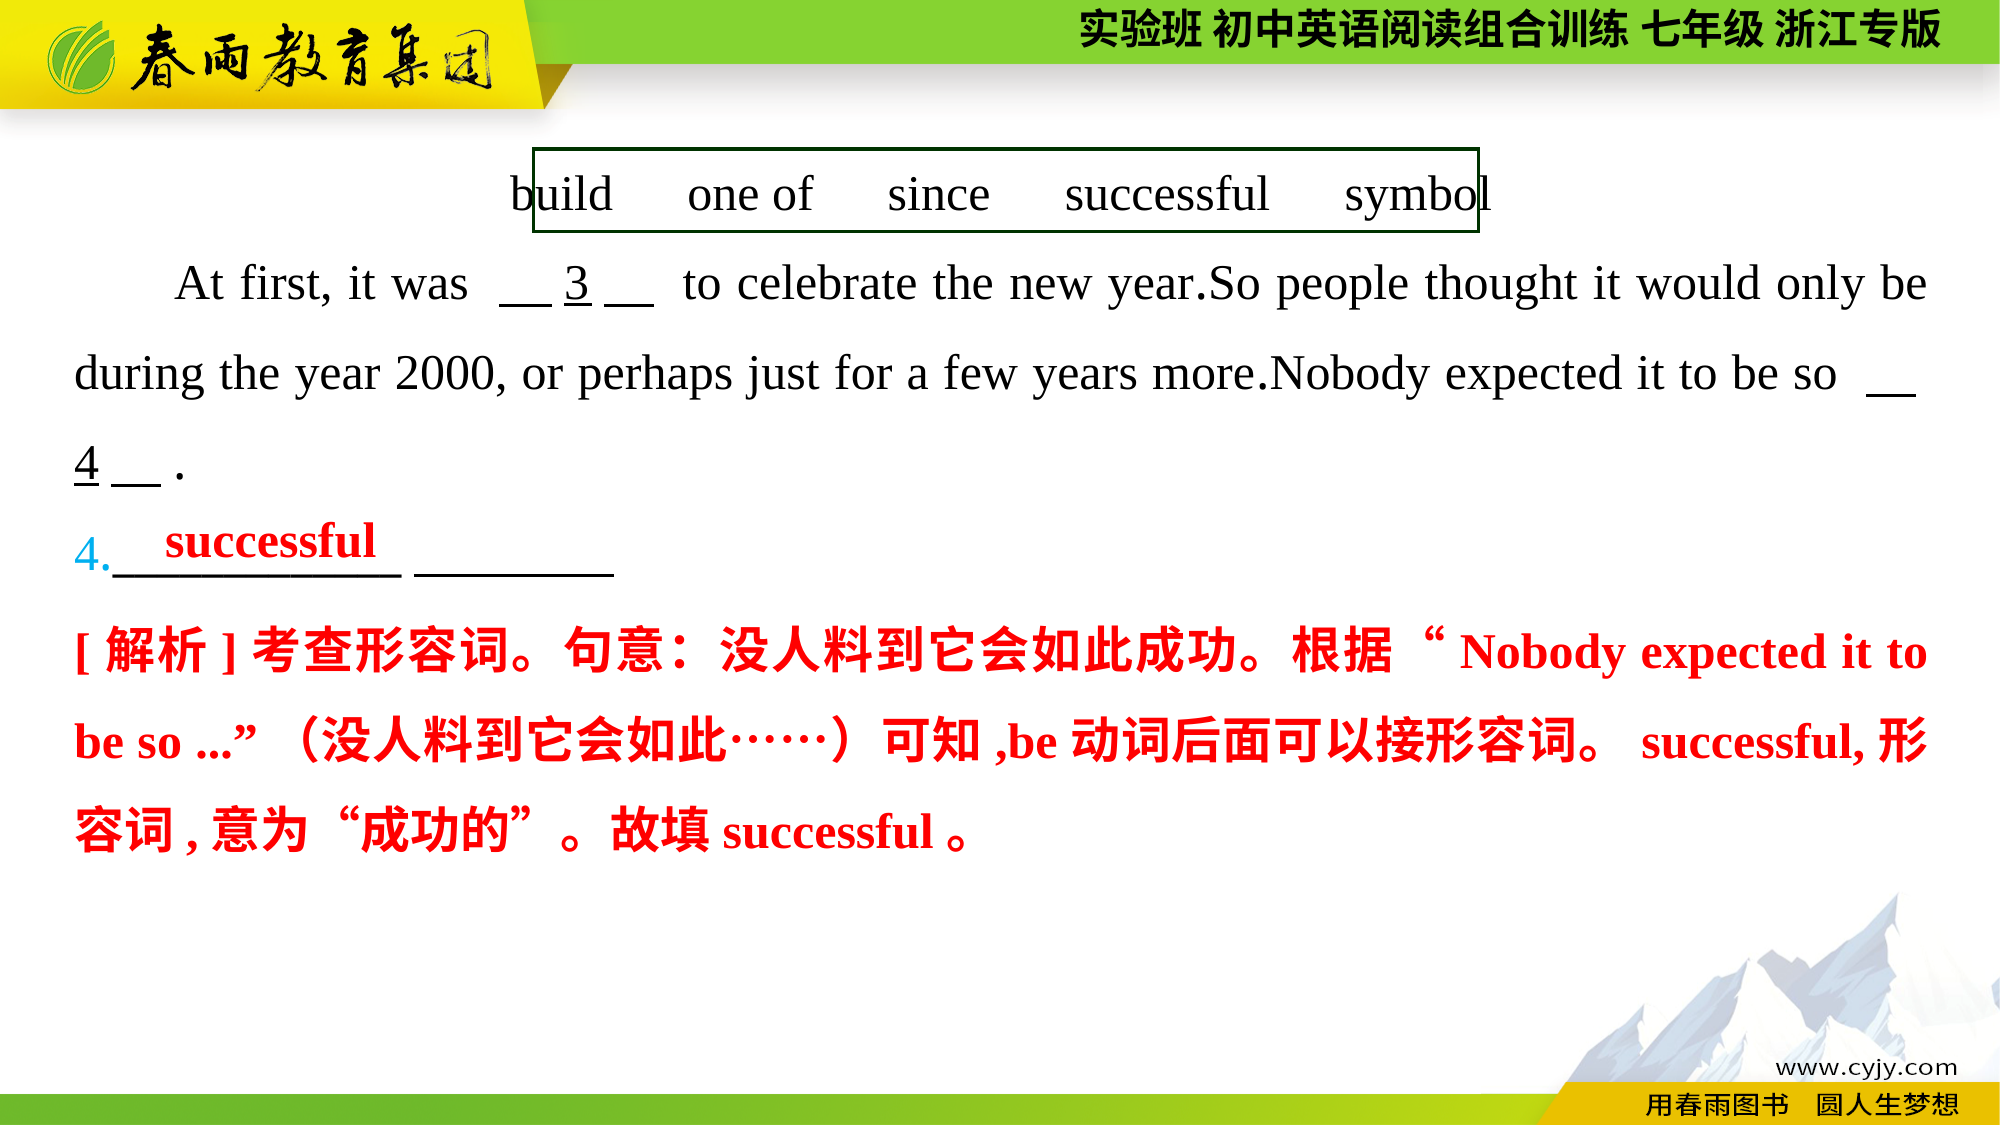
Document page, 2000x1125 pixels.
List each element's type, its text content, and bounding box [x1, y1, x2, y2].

text_box successful [150, 500, 392, 575]
list build one of since successful symbol At first, it was 3 to celebrate the new year.So people thought it would only be during the year 2000, or perhaps just for a few years more.Nobody expected it to be so 4 . 4._____________ [59, 122, 1944, 581]
text_box [解析]考查形容词。句意：没人料到它会如此成功。根据“Nobody expected it to be so ...”（没人料到它会如此……）可知,be动词后面可以接形容词。successful,形容词,意为“成功的”。故填successful。 [59, 581, 1944, 867]
text_box [533, 148, 1479, 232]
picture [0, 0, 2000, 1125]
